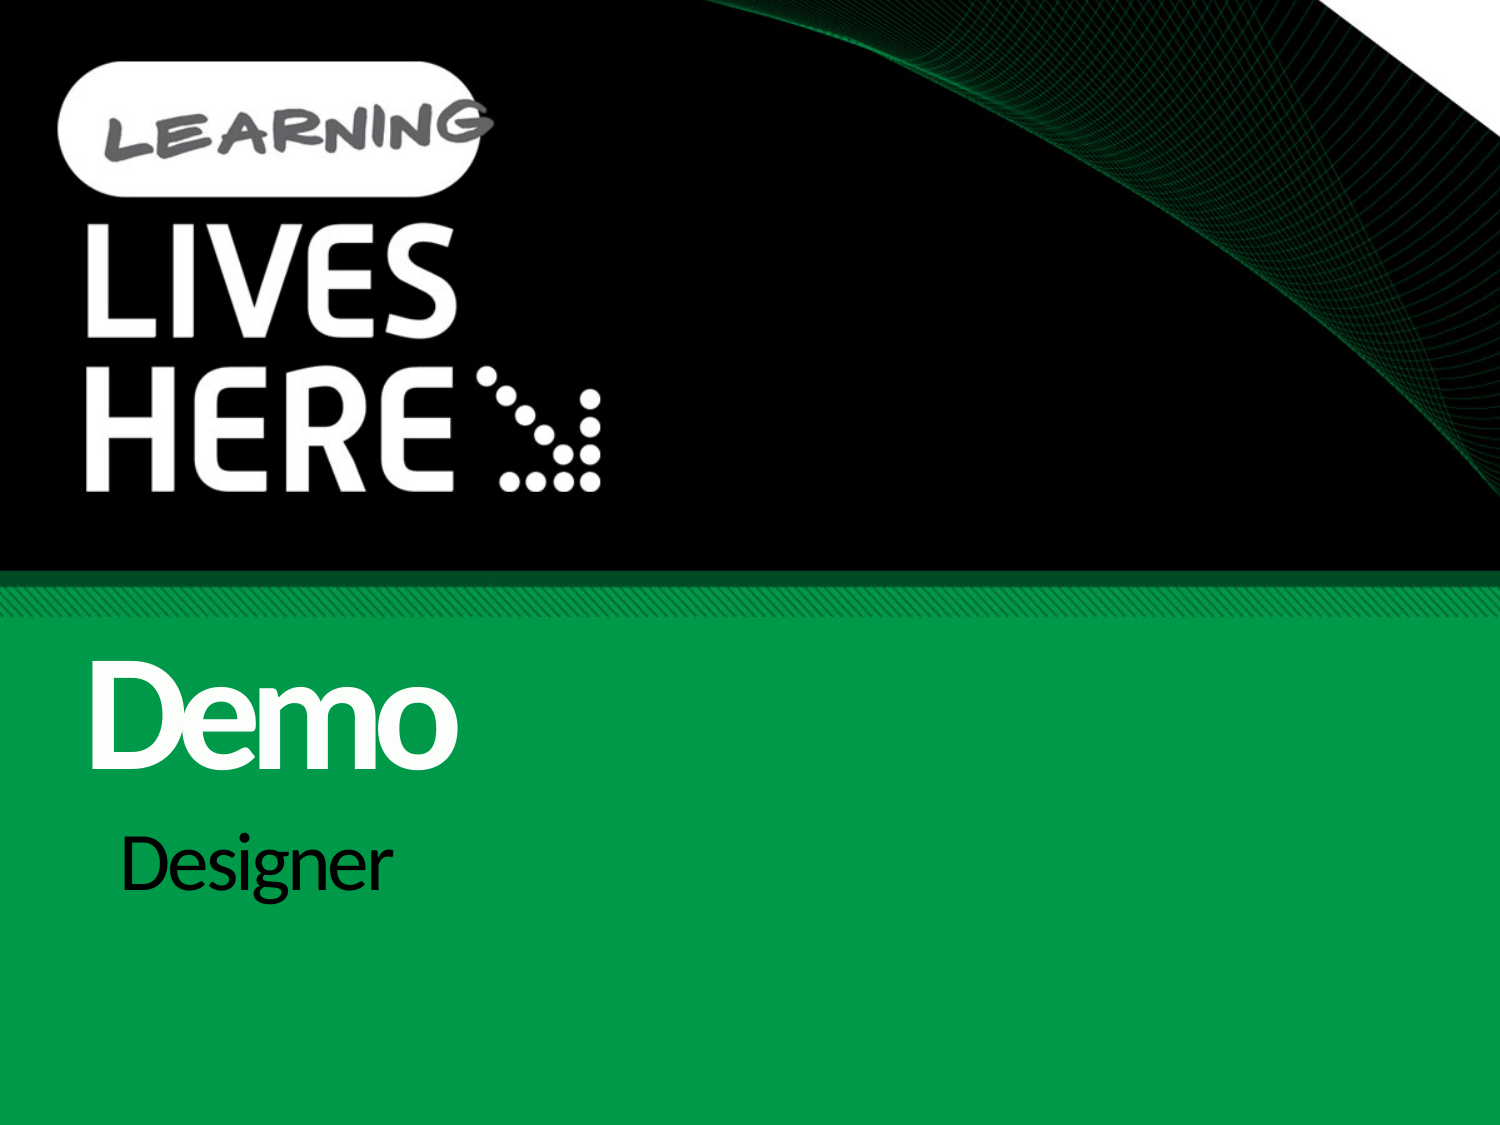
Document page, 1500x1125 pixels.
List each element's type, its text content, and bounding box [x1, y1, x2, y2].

picture [0, 0, 1500, 1125]
list Demo [83, 625, 1344, 800]
title Designer [119, 818, 1375, 943]
